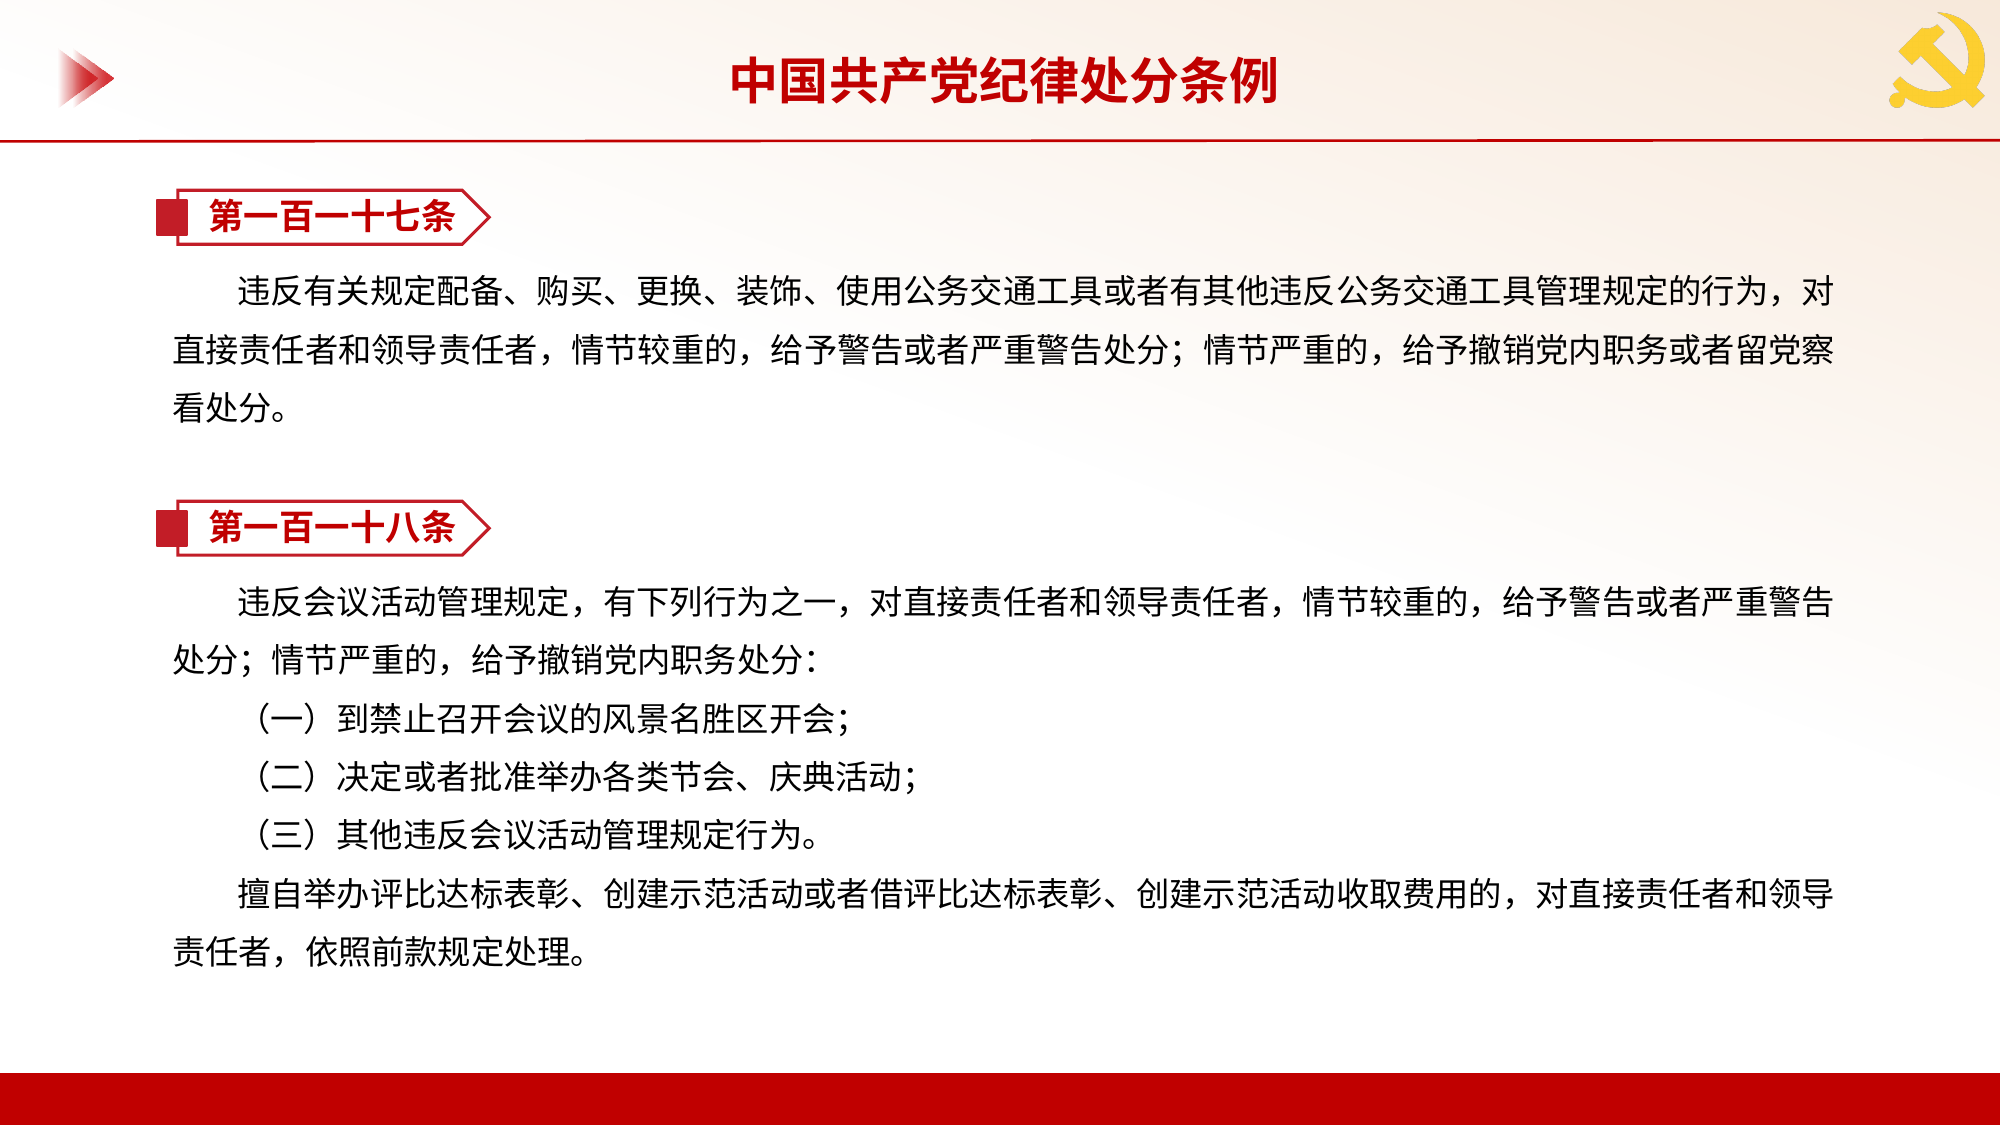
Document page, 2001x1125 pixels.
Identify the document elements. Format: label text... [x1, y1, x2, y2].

text_box 中国共产党纪律处分条例 [303, 29, 1705, 117]
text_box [156, 497, 490, 556]
text_box 违反会议活动管理规定，有下列行为之一，对直接责任者和领导责任者，情节较重的，给予警告或者严重警告处分；情节严重的，给予撤销党内职务处分： （一）到禁止召开会议的风景名胜区开会； （二）决定或者批准举办各类节会、庆典活动； （三）其他违反会议活动管理规定行为。 擅自举办评比达标表彰、创建示范活动或者借评比达标表彰、创建示范活动收取费用的，对直接责任者和领导责任者，依照前款规定处理。 [157, 555, 1850, 637]
text_box 违反有关规定配备、购买、更换、装饰、使用公务交通工具或者有其他违反公务交通工具管理规定的行为，对直接责任者和领导责任者，情节较重的，给予警告或者严重警告处分；情节严重的，给予撤销党内职务或者留党察看处分。 [157, 244, 1850, 326]
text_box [156, 187, 490, 245]
text_box [0, 1072, 2000, 1125]
picture [1889, 12, 1985, 108]
